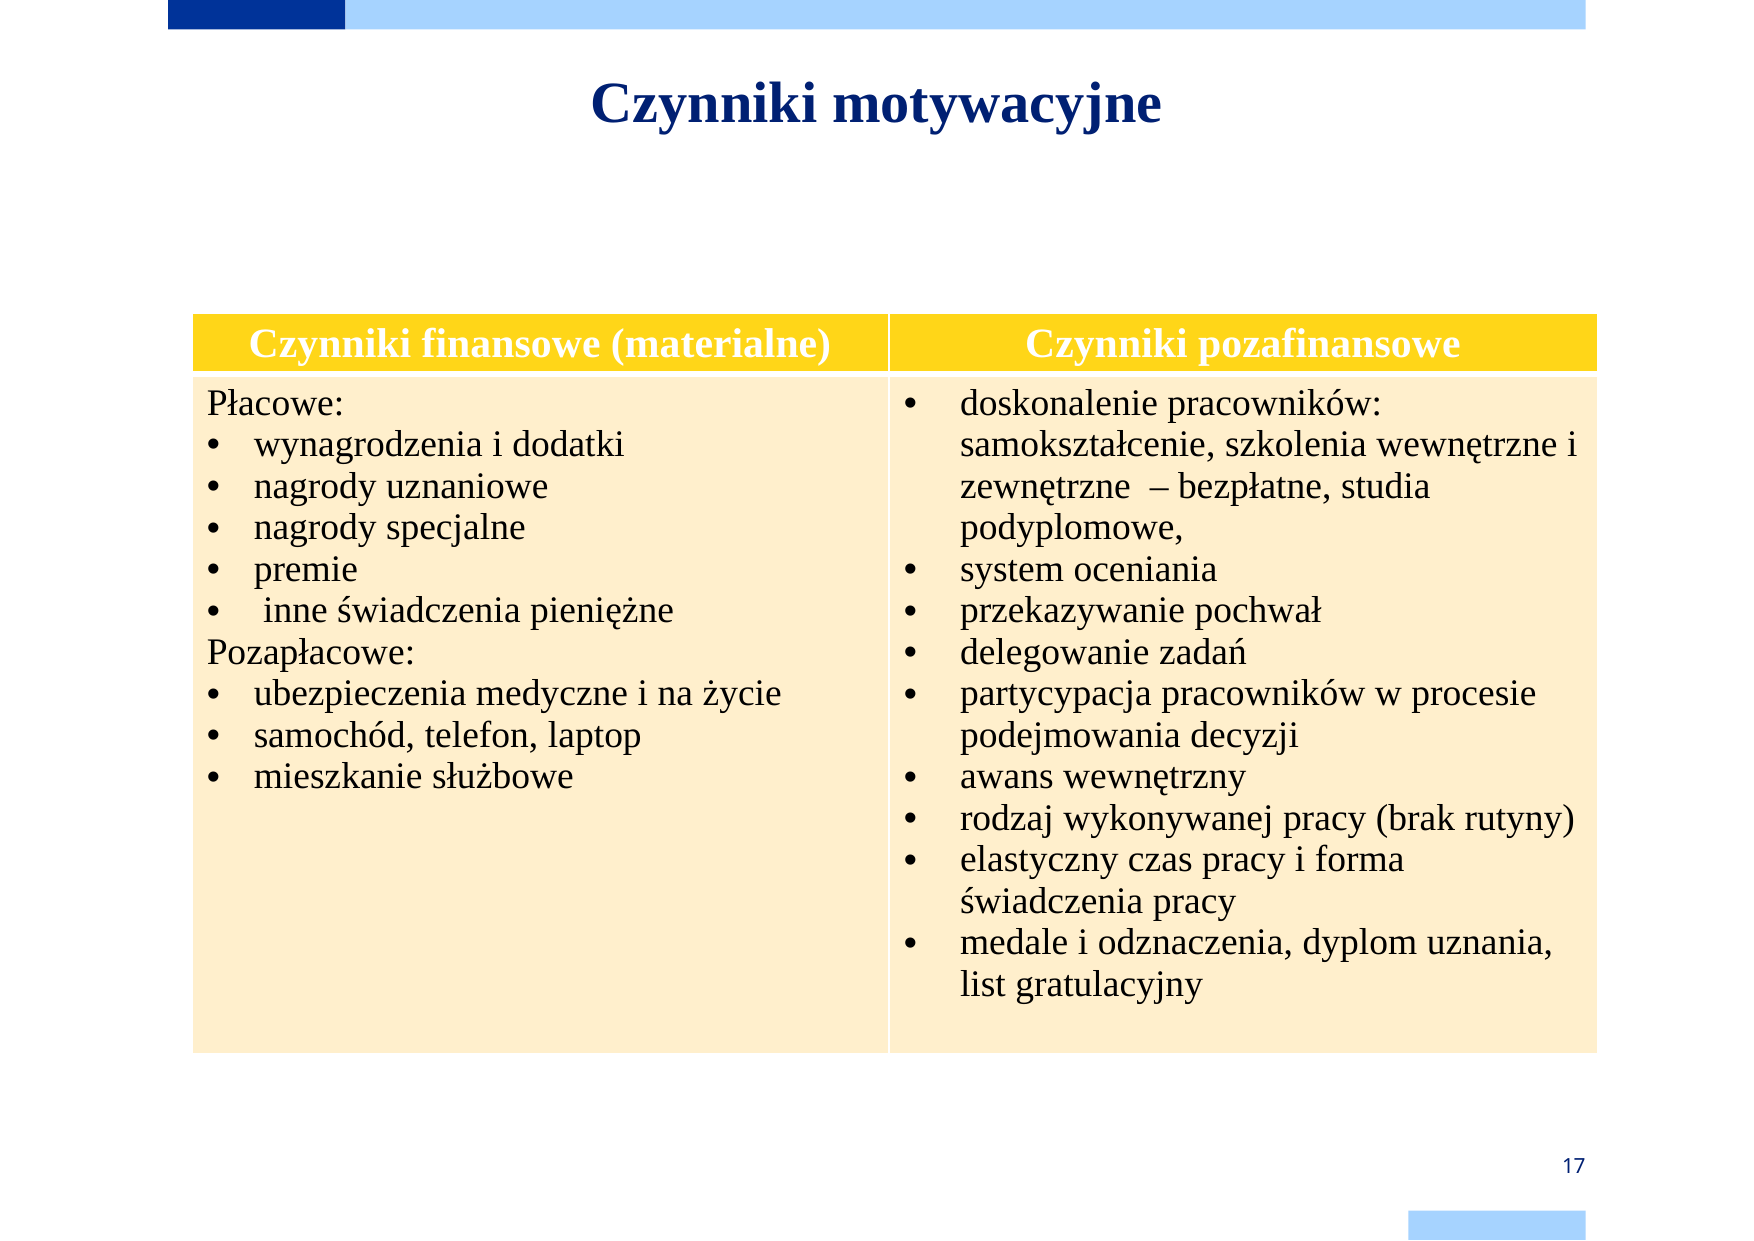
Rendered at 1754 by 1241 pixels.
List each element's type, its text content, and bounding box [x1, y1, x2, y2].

table_cell Płacowe: wynagrodzenia i dodatki nagrody uznaniowe nagrody specjalne premie inne świadczenia pieniężne Pozapłacowe: ubezpieczenia medyczne i na życie samochód, telefon, laptop mieszkanie służbowe [193, 377, 888, 1053]
slide_number 17 [1408, 1151, 1586, 1182]
title Czynniki motywacyjne [168, 59, 1586, 237]
table_header Czynniki finansowe (materialne) [193, 314, 888, 371]
table_header Czynniki pozafinansowe [890, 314, 1597, 371]
table_cell doskonalenie pracowników: samokształcenie, szkolenia wewnętrzne i zewnętrzne – bezpłatne, studia podyplomowe, system oceniania przekazywanie pochwał delegowanie zadań partycypacja pracowników w procesie podejmowania decyzji awans wewnętrzny rodzaj wykonywanej pracy (brak rutyny) elastyczny czas pracy i forma świadczenia pracy medale i odznaczenia, dyplom uznania, list gratulacyjny [890, 377, 1597, 1053]
